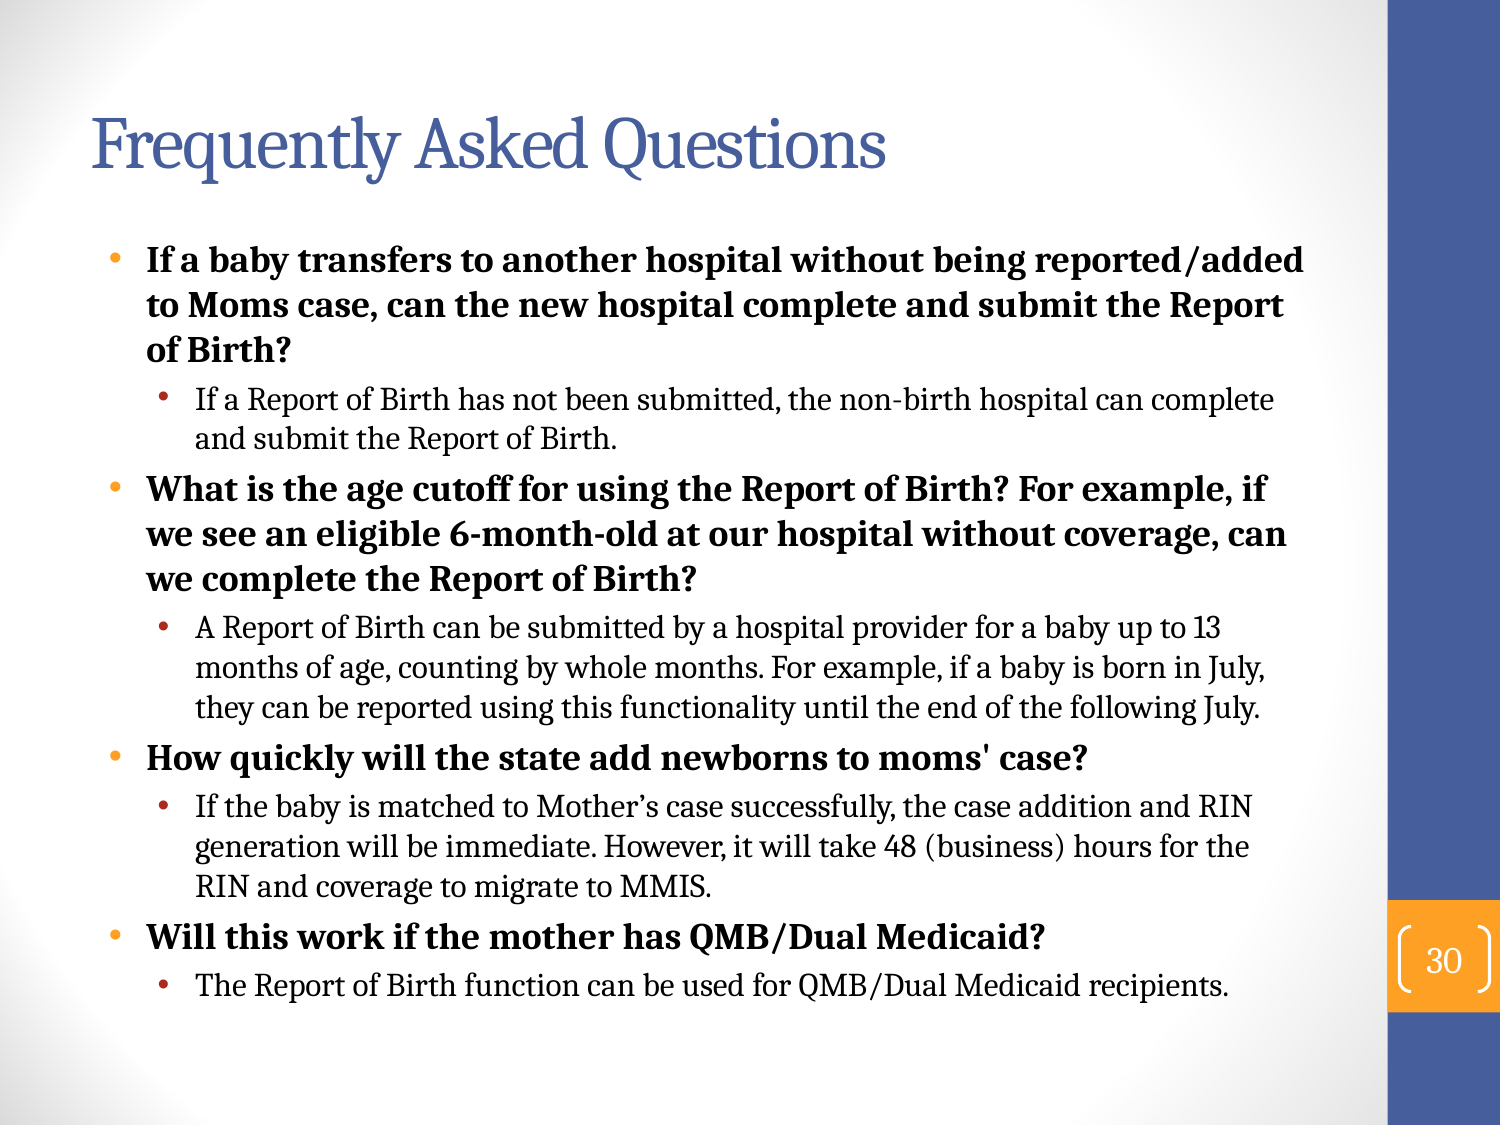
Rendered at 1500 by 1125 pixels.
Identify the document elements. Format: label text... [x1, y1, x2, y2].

slide_number 30 [1397, 924, 1492, 994]
list If a baby transfers to another hospital without being reported/added to Moms case, can the new hospital complete and submit the Report of Birth? If a Report of Birth has not been submitted, the non-birth hospital can complete and submit the Report of Birth. What is the age cutoff for using the Report of Birth? For example, if we see an eligible 6-month-old at our hospital without coverage, can we complete the Report of Birth? A Report of Birth can be submitted by a hospital provider for a baby up to 13 months of age, counting by whole months. For example, if a baby is born in July, they can be reported using this functionality until the end of the following July. How quickly will the state add newborns to moms' case? If the baby is matched to Mother’s case successfully, the case addition and RIN generation will be immediate. However, it will take 48 (business) hours for the RIN and coverage to migrate to MMIS. Will this work if the mother has QMB/Dual Medicaid? The Report of Birth function can be used for QMB/Dual Medicaid recipients. [75, 174, 1325, 1050]
picture [0, 0, 1387, 1125]
title Frequently Asked Questions [75, 45, 1325, 174]
